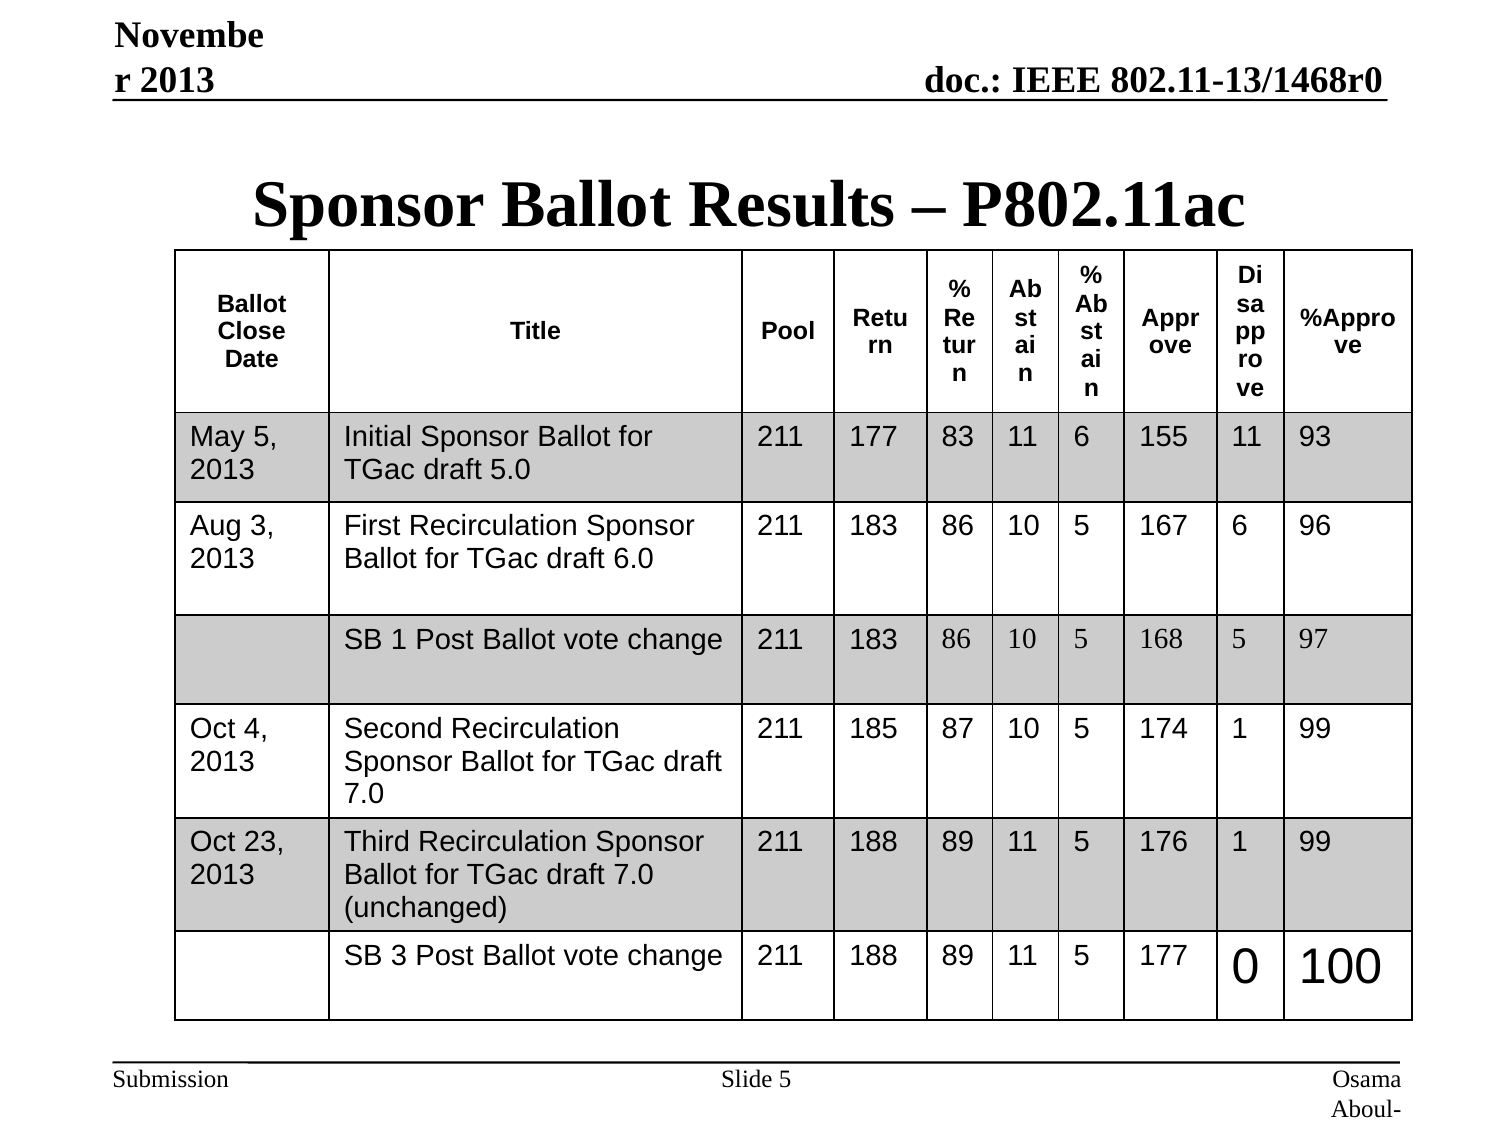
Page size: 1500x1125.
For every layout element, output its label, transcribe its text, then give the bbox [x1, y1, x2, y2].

table_cell Second Recirculation Sponsor Ballot for TGac draft 7.0 [330, 705, 741, 817]
table_cell 6 [1059, 413, 1123, 501]
table_cell 168 [1125, 616, 1216, 703]
table_cell 89 [928, 932, 992, 1019]
table_cell 5 [1059, 932, 1123, 1019]
table_cell 183 [835, 616, 926, 703]
table_cell 177 [1125, 932, 1216, 1019]
table_cell 5 [1059, 705, 1123, 817]
table_cell 211 [743, 503, 833, 614]
table_header Pool [743, 251, 833, 412]
table_cell 86 [928, 503, 992, 614]
table_header %Abstain [1059, 251, 1123, 412]
table_header Return [835, 251, 926, 412]
table_cell 5 [1218, 616, 1283, 703]
table_cell 10 [993, 616, 1058, 703]
table_cell 96 [1285, 503, 1411, 614]
table_header Title [330, 251, 741, 412]
footer Osama Aboul-Magd (Huawei Technologies) [1324, 1061, 1402, 1093]
table_header %Approve [1285, 251, 1411, 412]
title Sponsor Ballot Results – P802.11ac [112, 112, 1388, 288]
table_header Ballot Close Date [176, 251, 328, 412]
table_cell 100 [1285, 932, 1411, 1019]
table_cell Oct 4, 2013 [176, 705, 328, 817]
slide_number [114, 54, 270, 101]
table_cell 97 [1285, 616, 1411, 703]
table_cell 1 [1218, 819, 1283, 930]
table_header Abstain [993, 251, 1058, 412]
table_cell First Recirculation Sponsor Ballot for TGac draft 6.0 [330, 503, 741, 614]
table_cell 211 [743, 705, 833, 817]
table_cell 211 [743, 932, 833, 1019]
table_cell SB 1 Post Ballot vote change [330, 616, 741, 703]
table_cell 86 [928, 616, 992, 703]
table_cell 211 [743, 616, 833, 703]
table_cell 211 [743, 819, 833, 930]
table_cell 174 [1125, 705, 1216, 817]
table_cell 87 [928, 705, 992, 817]
table_cell 83 [928, 413, 992, 501]
table_cell 0 [1218, 932, 1283, 1019]
table_cell 10 [993, 705, 1058, 817]
table_cell [176, 616, 328, 703]
table_header Disapprove [1218, 251, 1283, 412]
table_cell 10 [993, 503, 1058, 614]
table_cell 89 [928, 819, 992, 930]
table_cell 1 [1218, 705, 1283, 817]
table_cell 167 [1125, 503, 1216, 614]
table_cell Aug 3, 2013 [176, 503, 328, 614]
table_cell 155 [1125, 413, 1216, 501]
table_cell May 5, 2013 [176, 413, 328, 501]
table_cell 188 [835, 819, 926, 930]
table_cell 176 [1125, 819, 1216, 930]
table_cell 99 [1285, 819, 1411, 930]
table_cell 5 [1059, 616, 1123, 703]
slide_number Slide 5 [712, 1061, 800, 1093]
table_cell Third Recirculation Sponsor Ballot for TGac draft 7.0 (unchanged) [330, 819, 741, 930]
table_cell 188 [835, 932, 926, 1019]
table_header Approve [1125, 251, 1216, 412]
table_cell 99 [1285, 705, 1411, 817]
table_cell Oct 23, 2013 [176, 819, 328, 930]
table_cell 5 [1059, 819, 1123, 930]
table_header %Return [928, 251, 992, 412]
table_cell 5 [1059, 503, 1123, 614]
table_cell Initial Sponsor Ballot for TGac draft 5.0 [330, 413, 741, 501]
table_cell [176, 932, 328, 1019]
table_cell 11 [993, 819, 1058, 930]
table_cell 11 [993, 932, 1058, 1019]
table_cell 11 [1218, 413, 1283, 501]
table_cell 11 [993, 413, 1058, 501]
table_cell 93 [1285, 413, 1411, 501]
table_cell 177 [835, 413, 926, 501]
table_cell 185 [835, 705, 926, 817]
table_cell 211 [743, 413, 833, 501]
table_cell 183 [835, 503, 926, 614]
table_cell SB 3 Post Ballot vote change [330, 932, 741, 1019]
table_cell 6 [1218, 503, 1283, 614]
